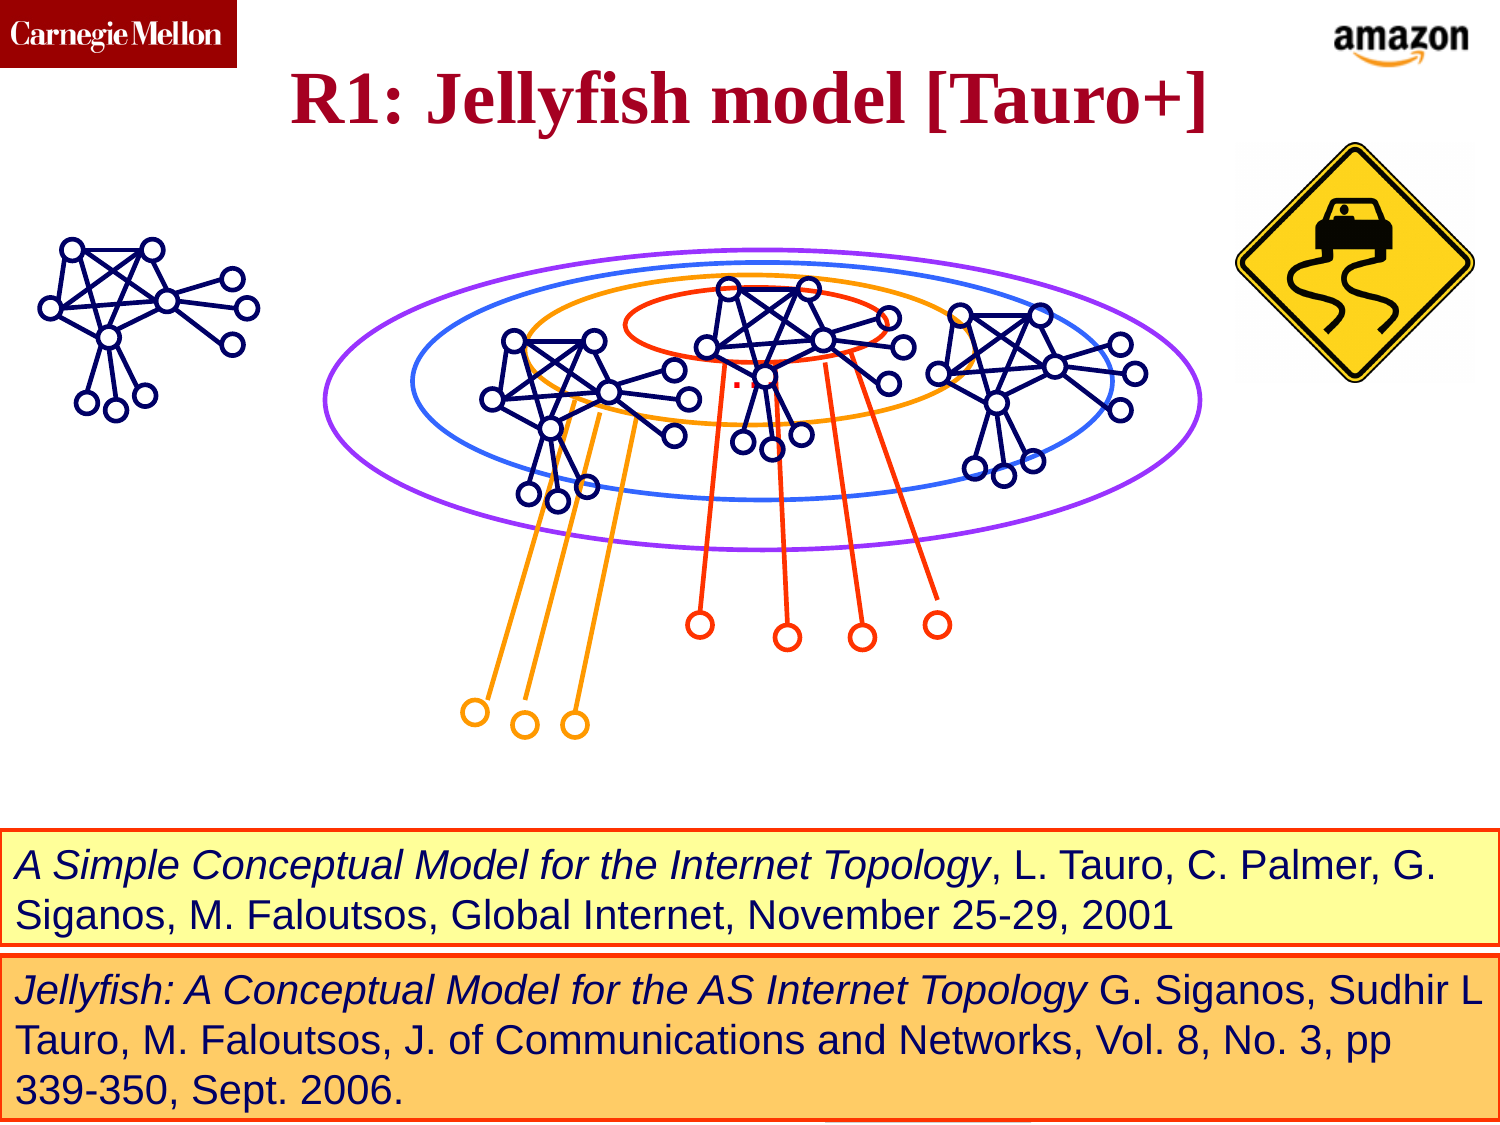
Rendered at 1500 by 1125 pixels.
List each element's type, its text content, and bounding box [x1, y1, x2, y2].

text_box [849, 625, 875, 650]
text_box [324, 249, 1101, 550]
text_box [774, 625, 800, 650]
text_box Jellyfish: A Conceptual Model for the AS Internet Topology G. Siganos, Sudhir L Tauro, M. Faloutsos, J. of Communications and Networks, Vol. 8, No. 3, pp 339-350, Sept. 2006. [0, 955, 1500, 1120]
text_box [462, 699, 488, 725]
picture [1235, 142, 1476, 383]
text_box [695, 278, 915, 461]
picture [1322, 4, 1484, 88]
text_box [924, 612, 950, 638]
text_box [687, 612, 713, 638]
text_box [481, 330, 701, 513]
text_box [39, 238, 259, 422]
text_box [1151, 330, 1201, 469]
text_box [562, 712, 588, 738]
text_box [927, 304, 1147, 487]
text_box [512, 712, 538, 738]
title R1: Jellyfish model [Tauro+] [112, 37, 1388, 151]
text_box A Simple Conceptual Model for the Internet Topology, L. Tauro, C. Palmer, G. Siganos, M. Faloutsos, Global Internet, November 25-29, 2001 [0, 830, 1500, 945]
picture [0, 0, 237, 68]
